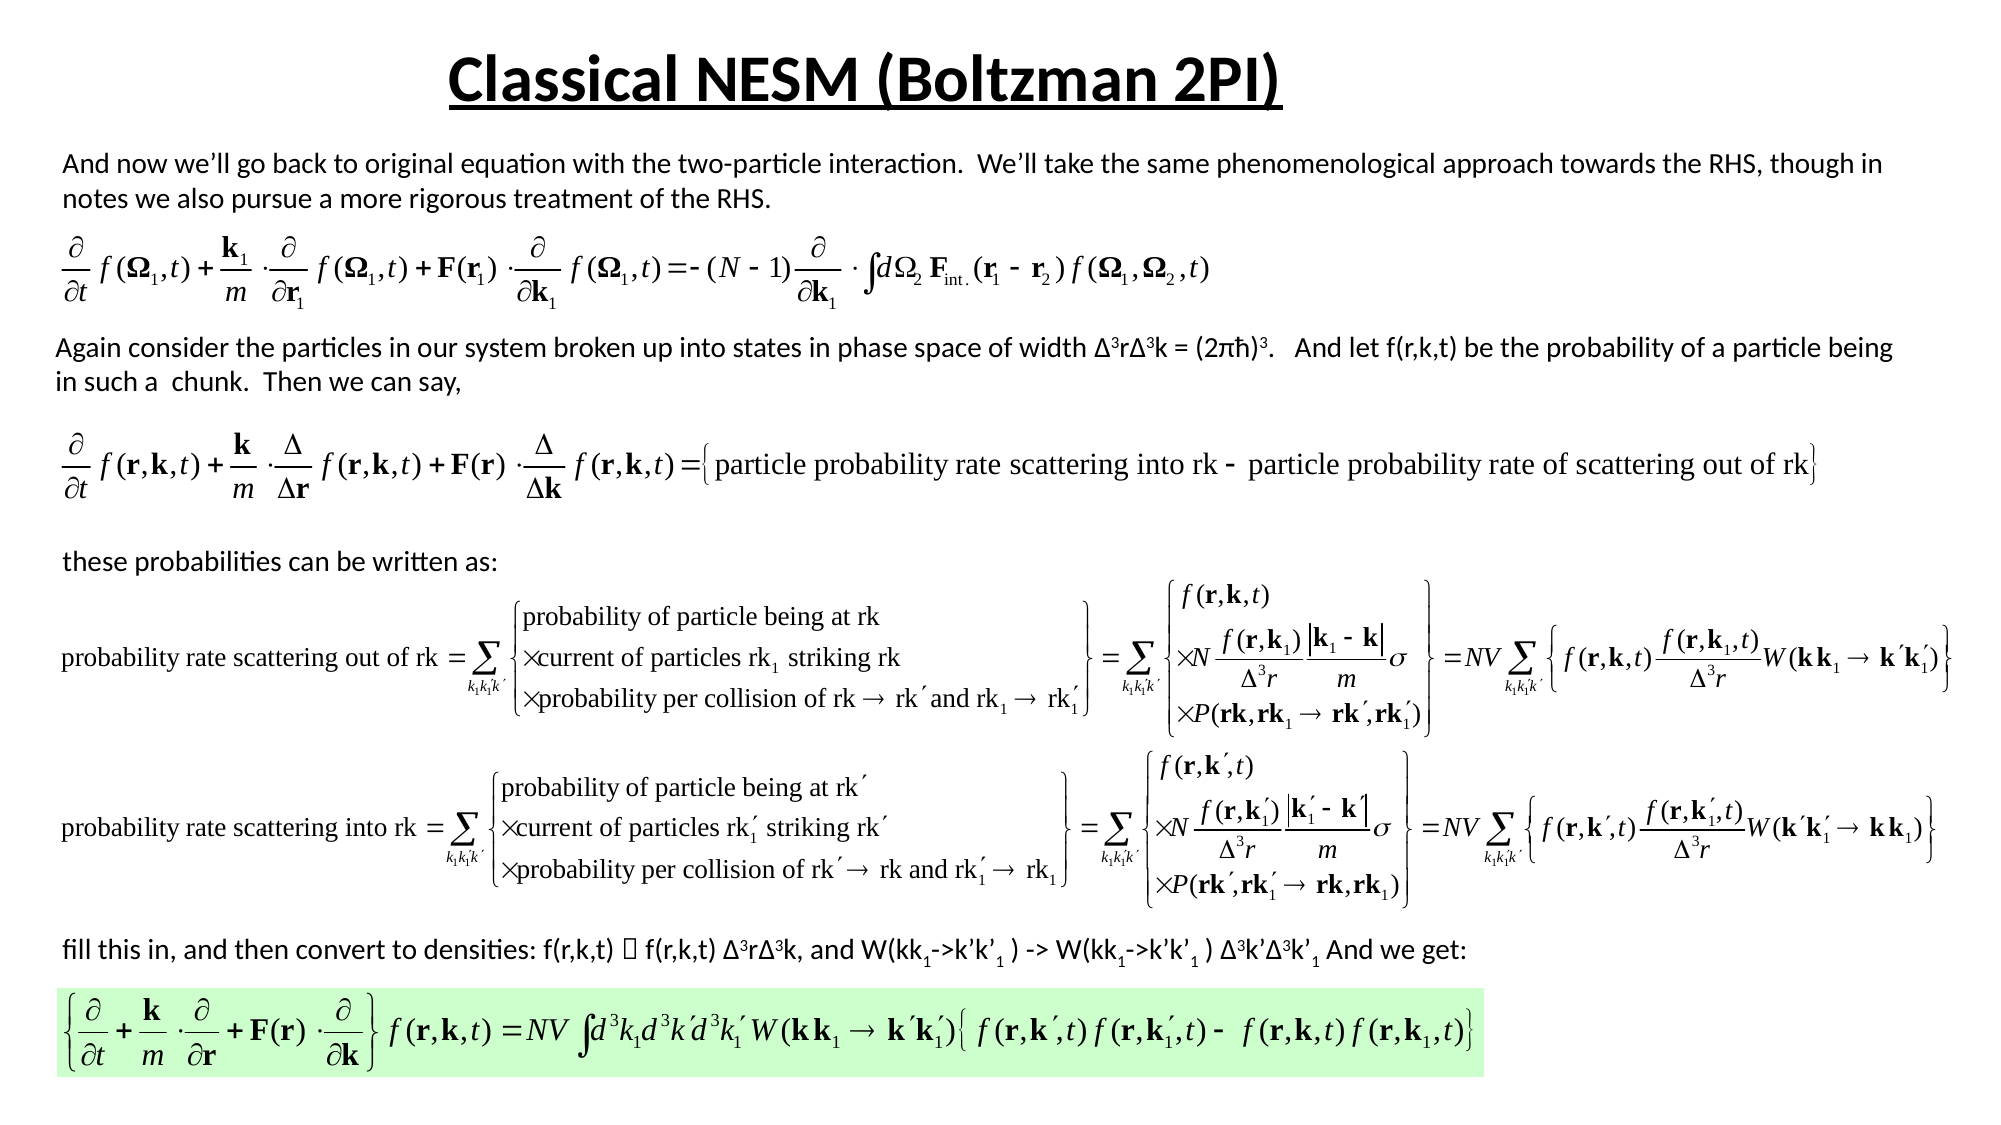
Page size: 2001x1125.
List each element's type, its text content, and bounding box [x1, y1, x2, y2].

text_box fill this in, and then convert to densities: f(r,k,t)  f(r,k,t) Δ3rΔ3k, and W(kk1->k’k’1 ) -> W(kk1->k’k’1 ) Δ3k’Δ3k’1 And we get: [47, 923, 1684, 978]
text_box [56, 229, 1214, 316]
text_box these probabilities can be written as: [47, 534, 530, 585]
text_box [56, 425, 1827, 506]
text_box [57, 574, 1958, 915]
text_box Classical NESM (Boltzman 2PI) [433, 26, 1320, 122]
text_box Again consider the particles in our system broken up into states in phase space of width Δ3rΔ3k = (2πħ)3. And let f(r,k,t) be the probability of a particle being in such a chunk. Then we can say, [40, 320, 1928, 406]
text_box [57, 987, 1484, 1078]
text_box And now we’ll go back to original equation with the two-particle interaction. We’ll take the same phenomenological approach towards the RHS, though in notes we also pursue a more rigorous treatment of the RHS. [47, 137, 1906, 222]
